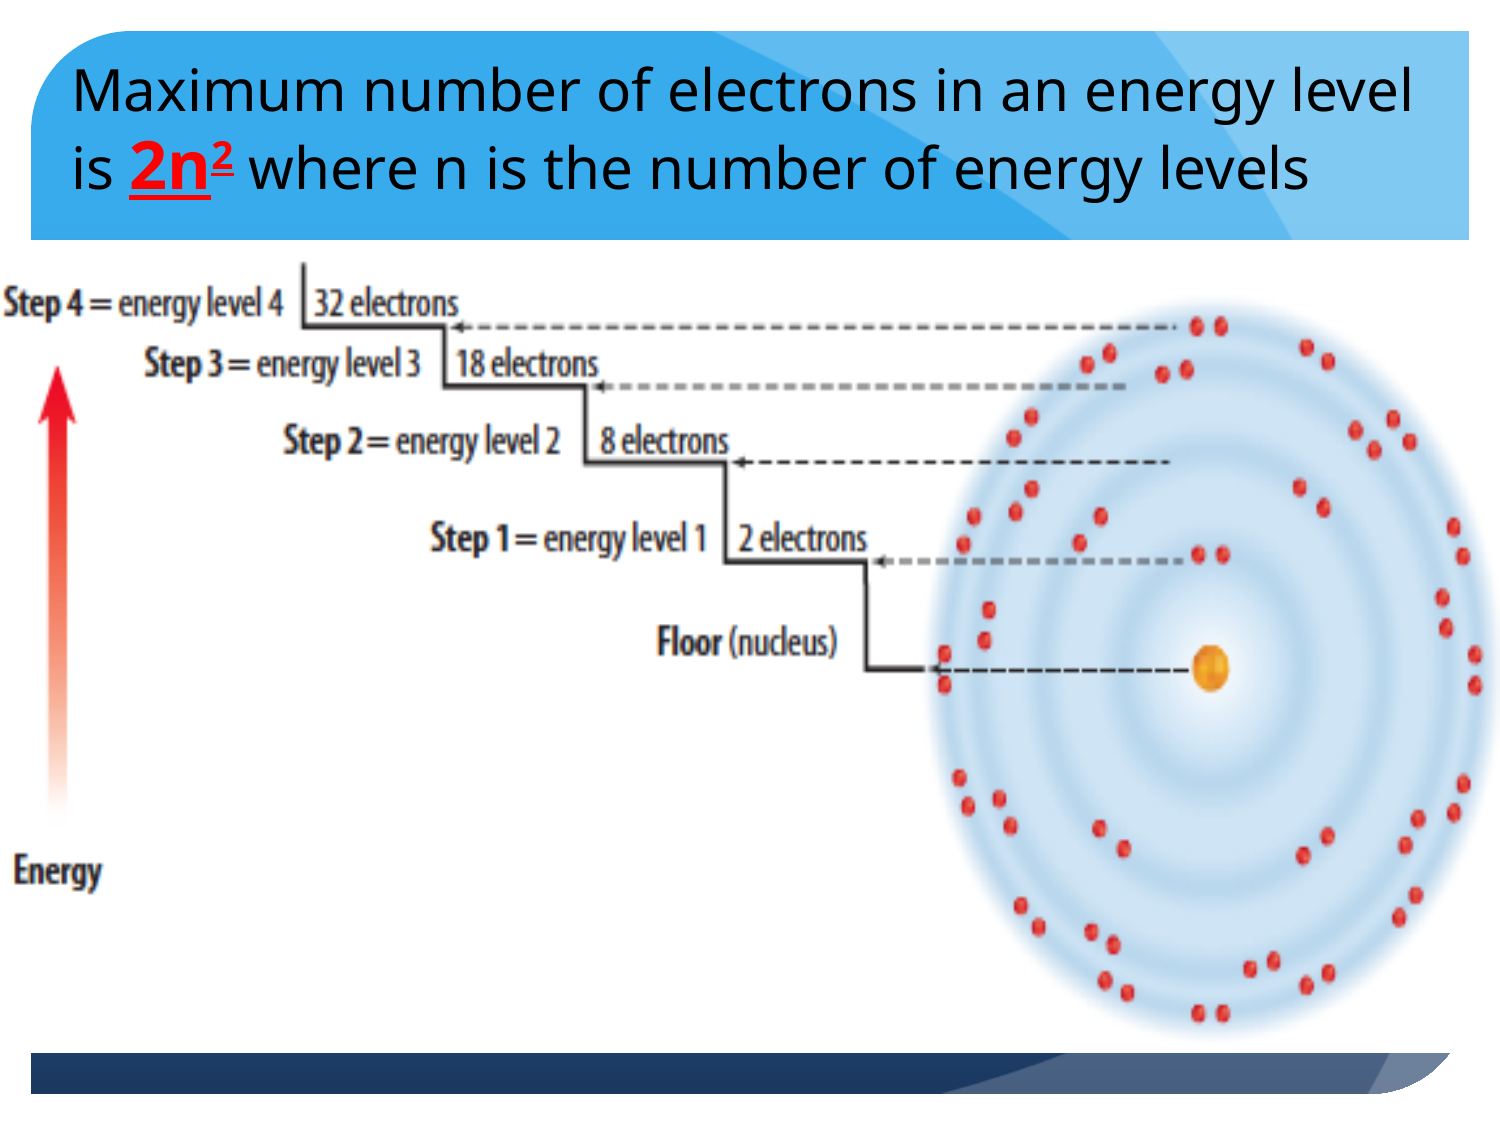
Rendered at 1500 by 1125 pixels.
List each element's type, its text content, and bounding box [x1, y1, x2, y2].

picture [0, 30, 1500, 1094]
text_box Maximum number of electrons in an energy level is 2n2 where n is the number of energy levels [56, 45, 1462, 211]
